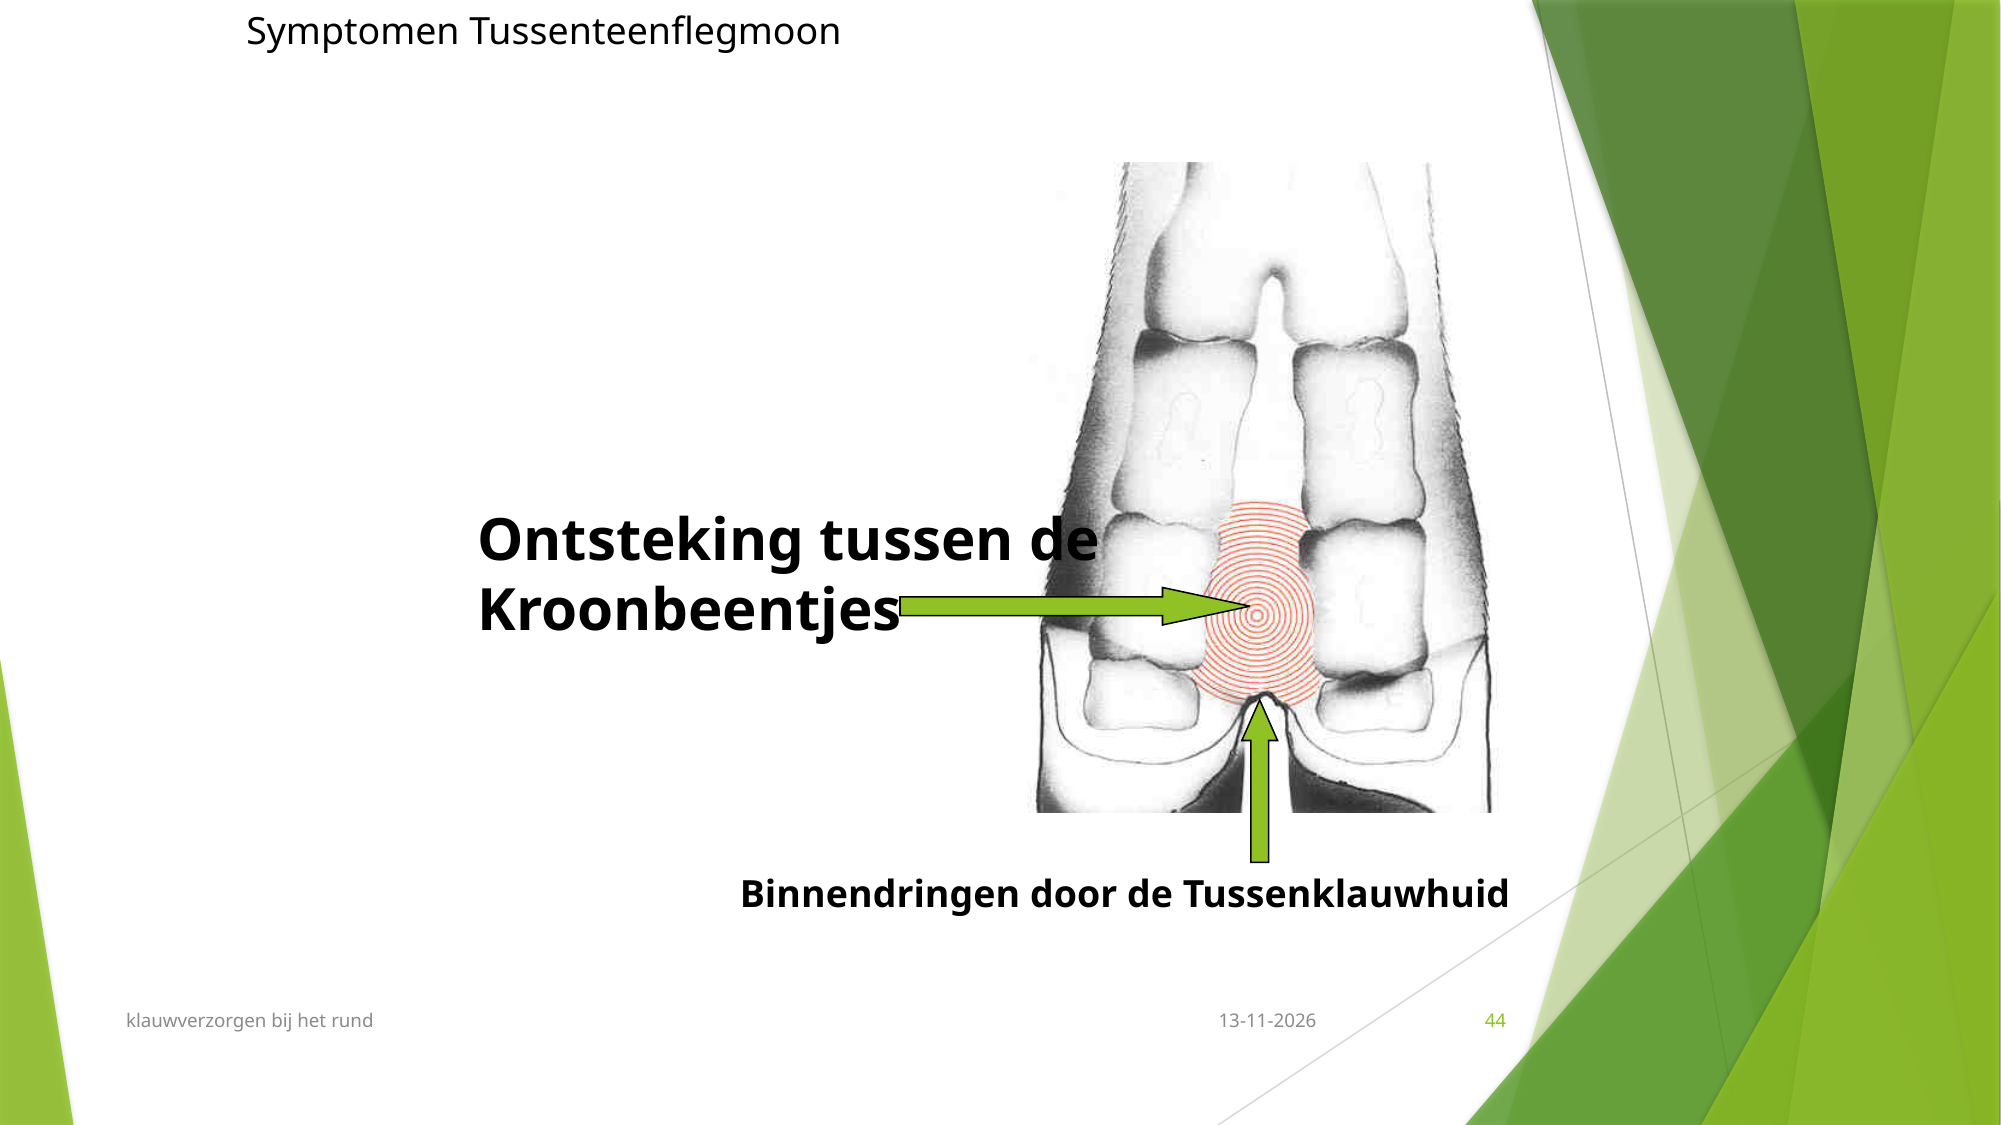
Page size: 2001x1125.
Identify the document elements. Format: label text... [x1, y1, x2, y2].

slide_number 44 [1409, 991, 1522, 1051]
footer klauwverzorgen bij het rund [111, 991, 1145, 1051]
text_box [461, 161, 1520, 814]
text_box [724, 699, 1713, 924]
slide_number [1181, 991, 1332, 1051]
text_box Symptomen Tussenteenflegmoon [231, 0, 857, 60]
